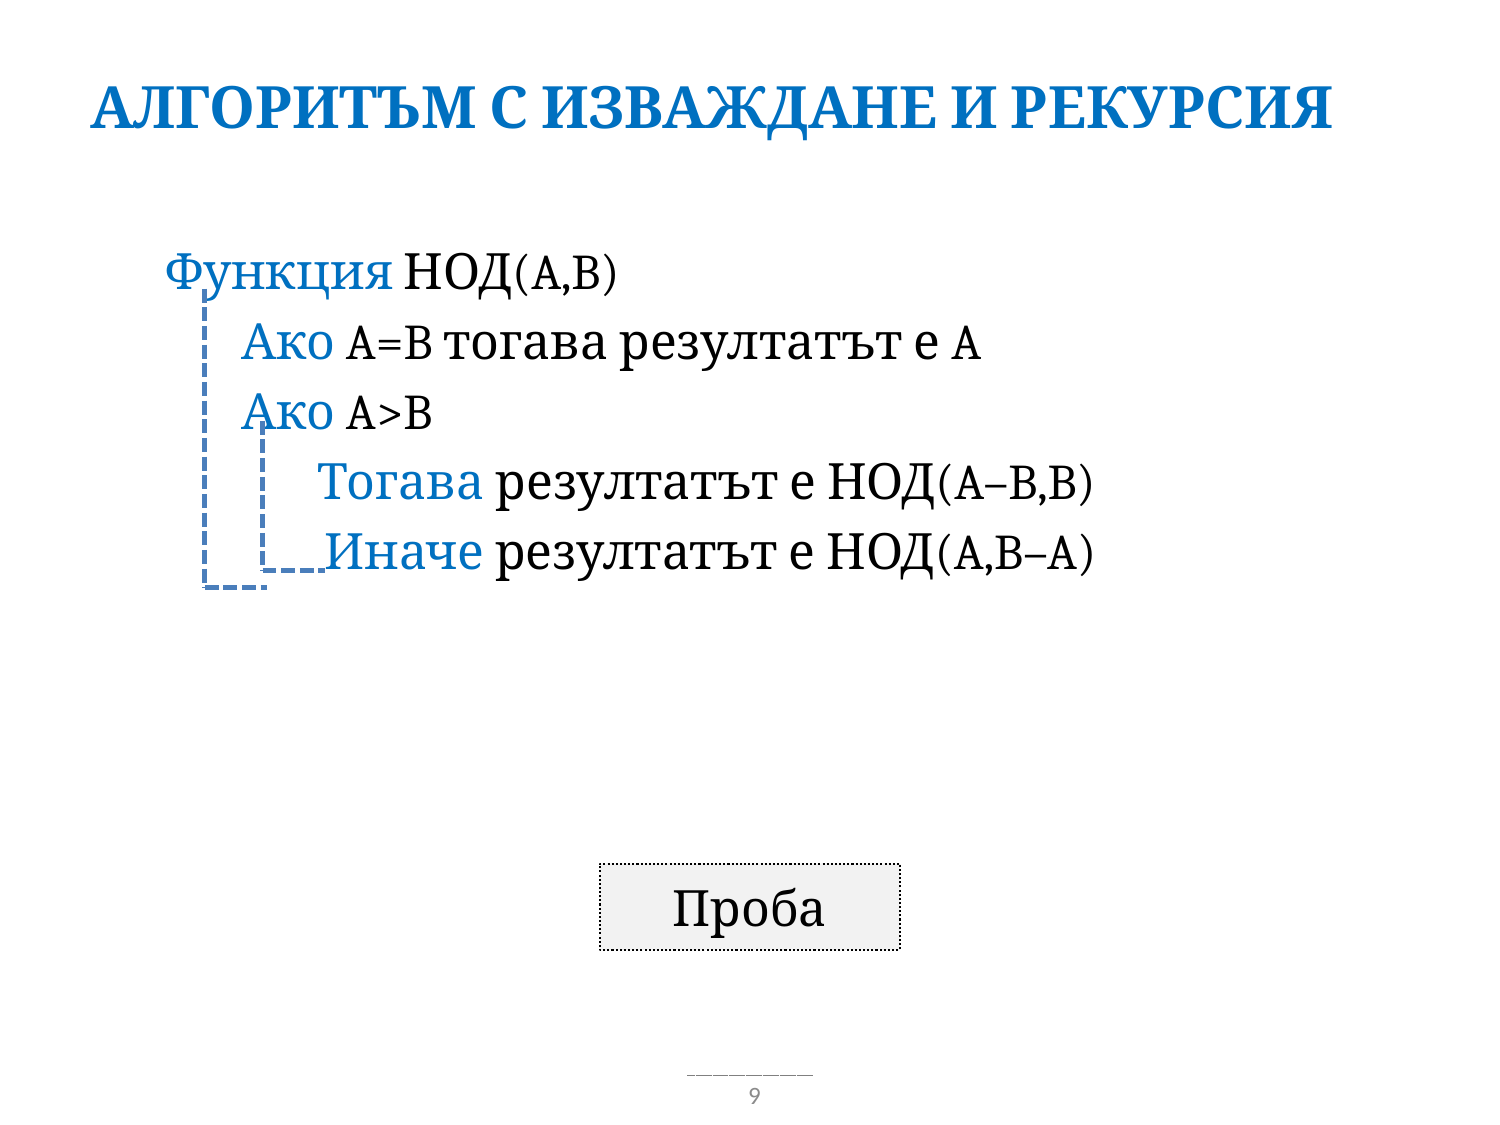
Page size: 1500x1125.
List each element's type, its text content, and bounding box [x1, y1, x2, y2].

text_box Проба [598, 861, 902, 952]
list Алгоритъм с изваждане и рекурсия Функция НОД(A,B) Ако A=B тогава резултатът е A Ако A>B Тогава резултатът е НОД(A–B,B) Иначе резултатът е НОД(A,B–A) [75, 62, 1450, 1063]
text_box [271, 420, 326, 571]
slide_number 9 [579, 1065, 930, 1125]
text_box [204, 288, 268, 588]
